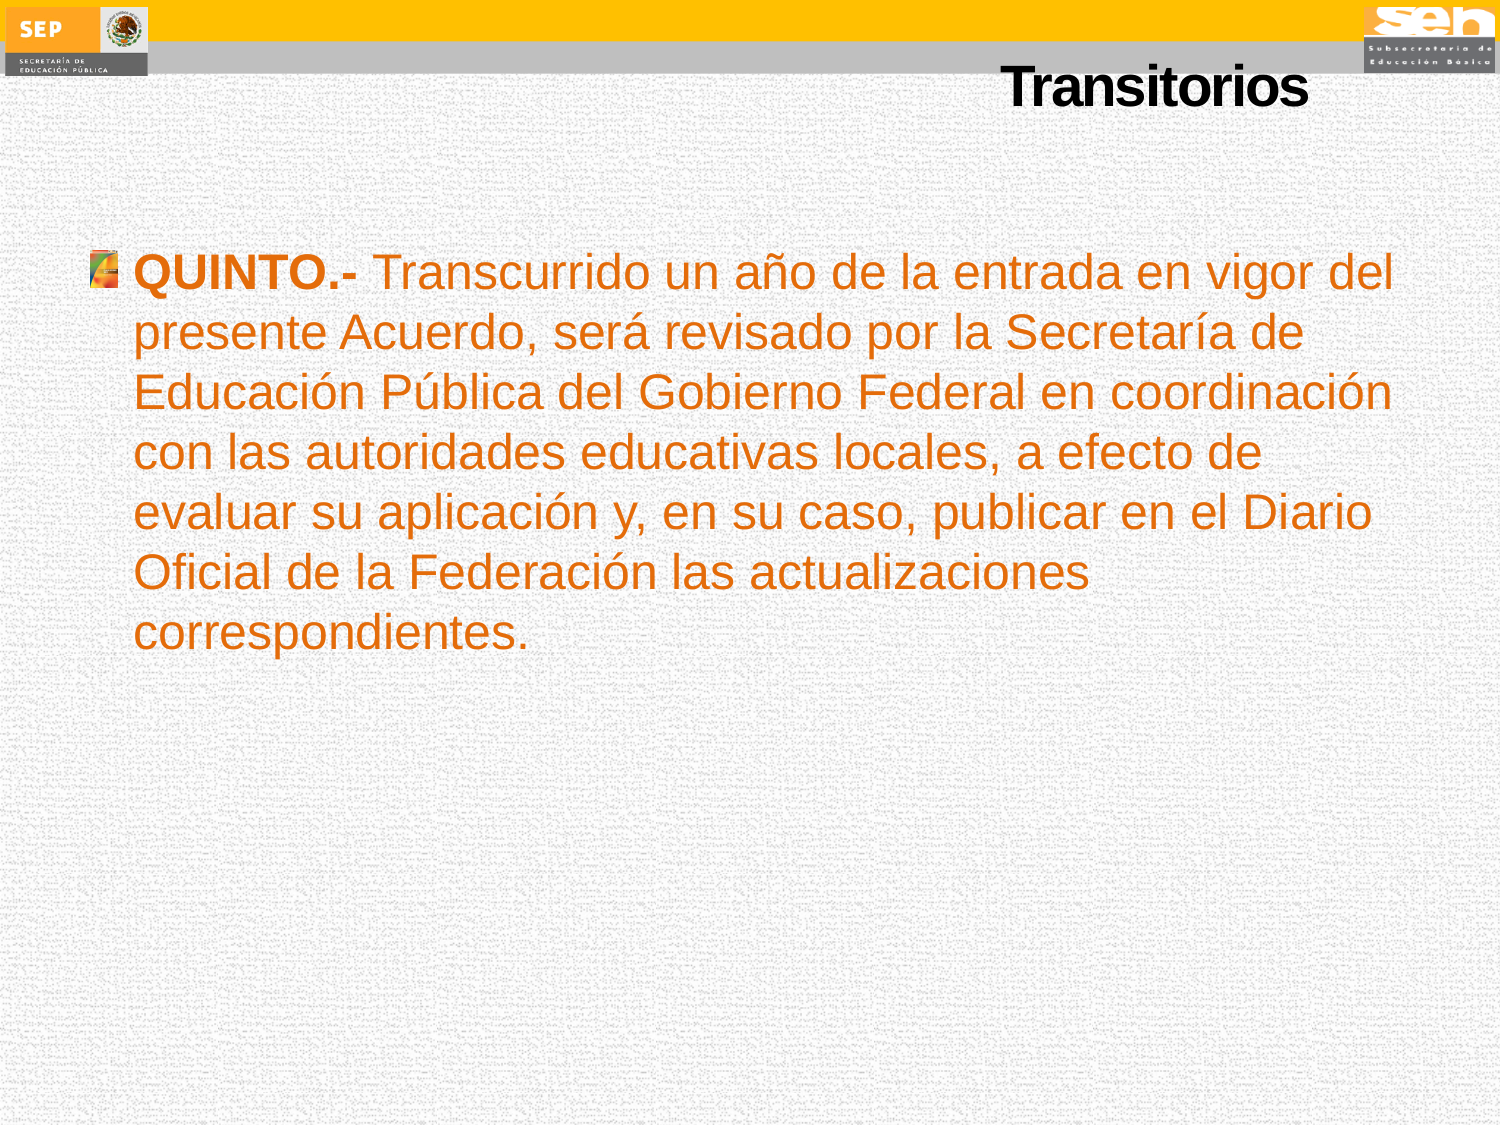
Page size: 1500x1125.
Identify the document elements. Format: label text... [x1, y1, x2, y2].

picture [1364, 7, 1495, 73]
title Transitorios [171, 28, 1341, 138]
list QUINTO.- Transcurrido un año de la entrada en vigor del presente Acuerdo, será revisado por la Secretaría de Educación Pública del Gobierno Federal en coordinación con las autoridades educativas locales, a efecto de evaluar su aplicación y, en su caso, publicar en el Diario Oficial de la Federación las actualizaciones correspondientes. [75, 231, 1425, 1032]
picture [90, 250, 127, 288]
picture [5, 7, 148, 76]
